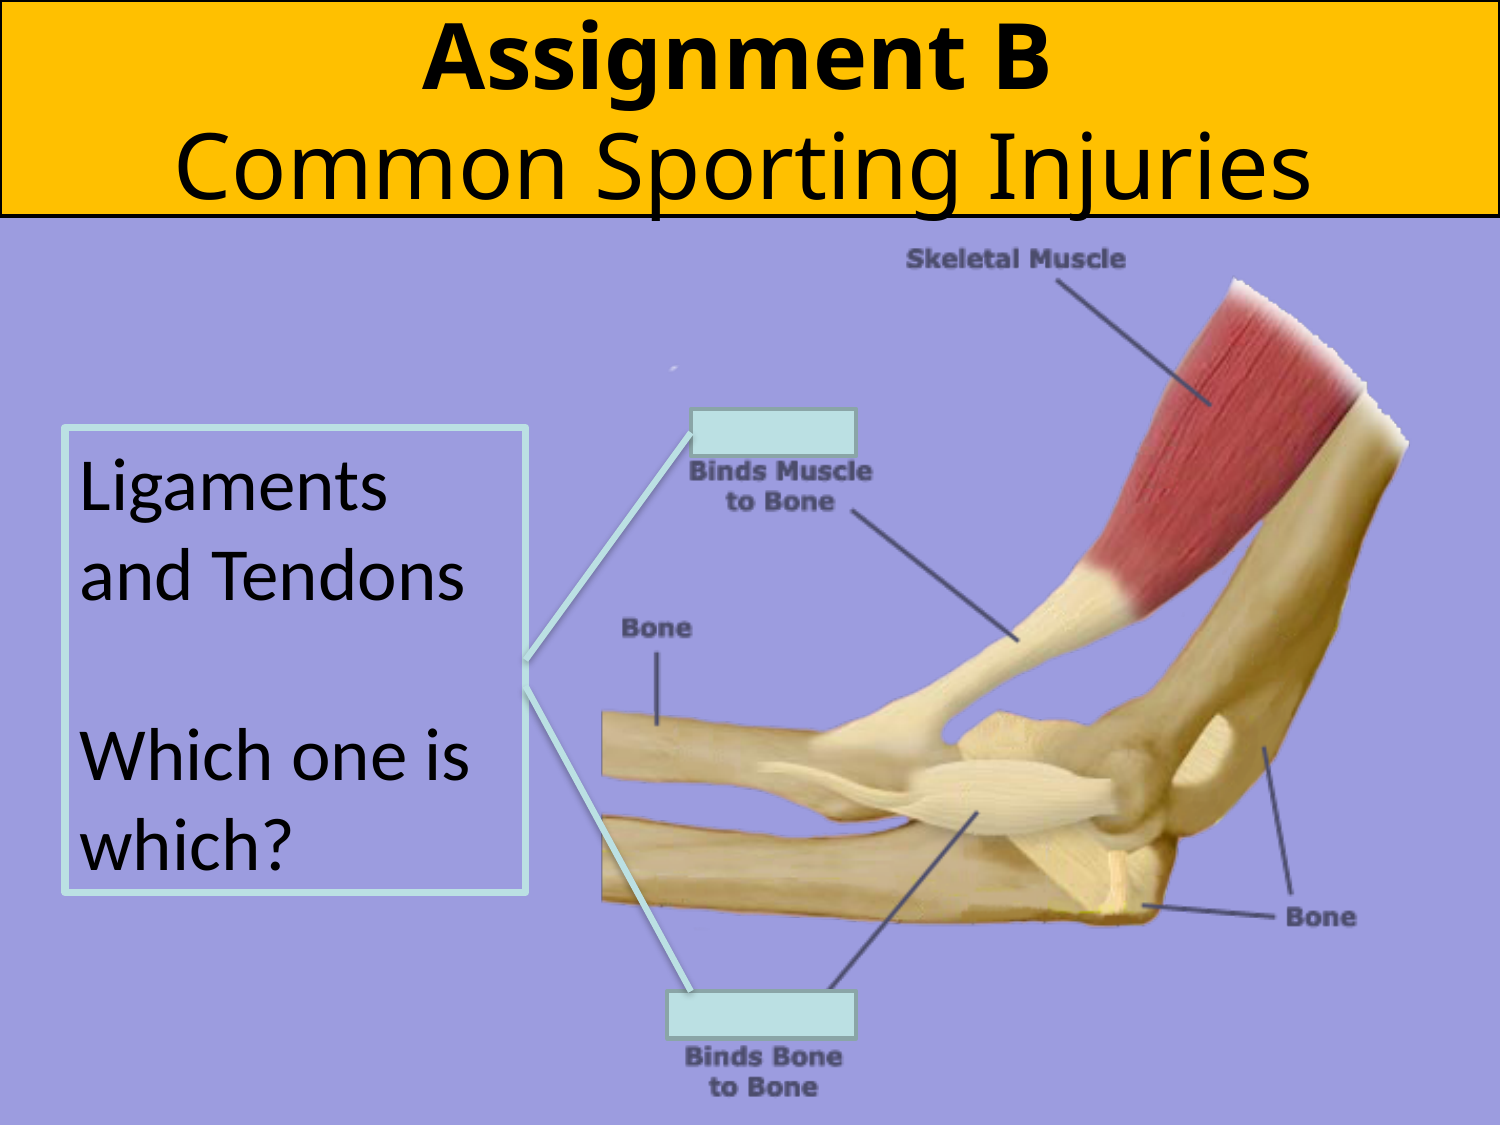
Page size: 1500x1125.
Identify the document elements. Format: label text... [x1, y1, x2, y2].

title Assignment B Common Sporting Injuries [0, 0, 1500, 218]
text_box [525, 685, 692, 992]
text_box Ligaments and Tendons Which one is which? [64, 427, 526, 893]
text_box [525, 432, 692, 663]
picture [596, 243, 1412, 1103]
